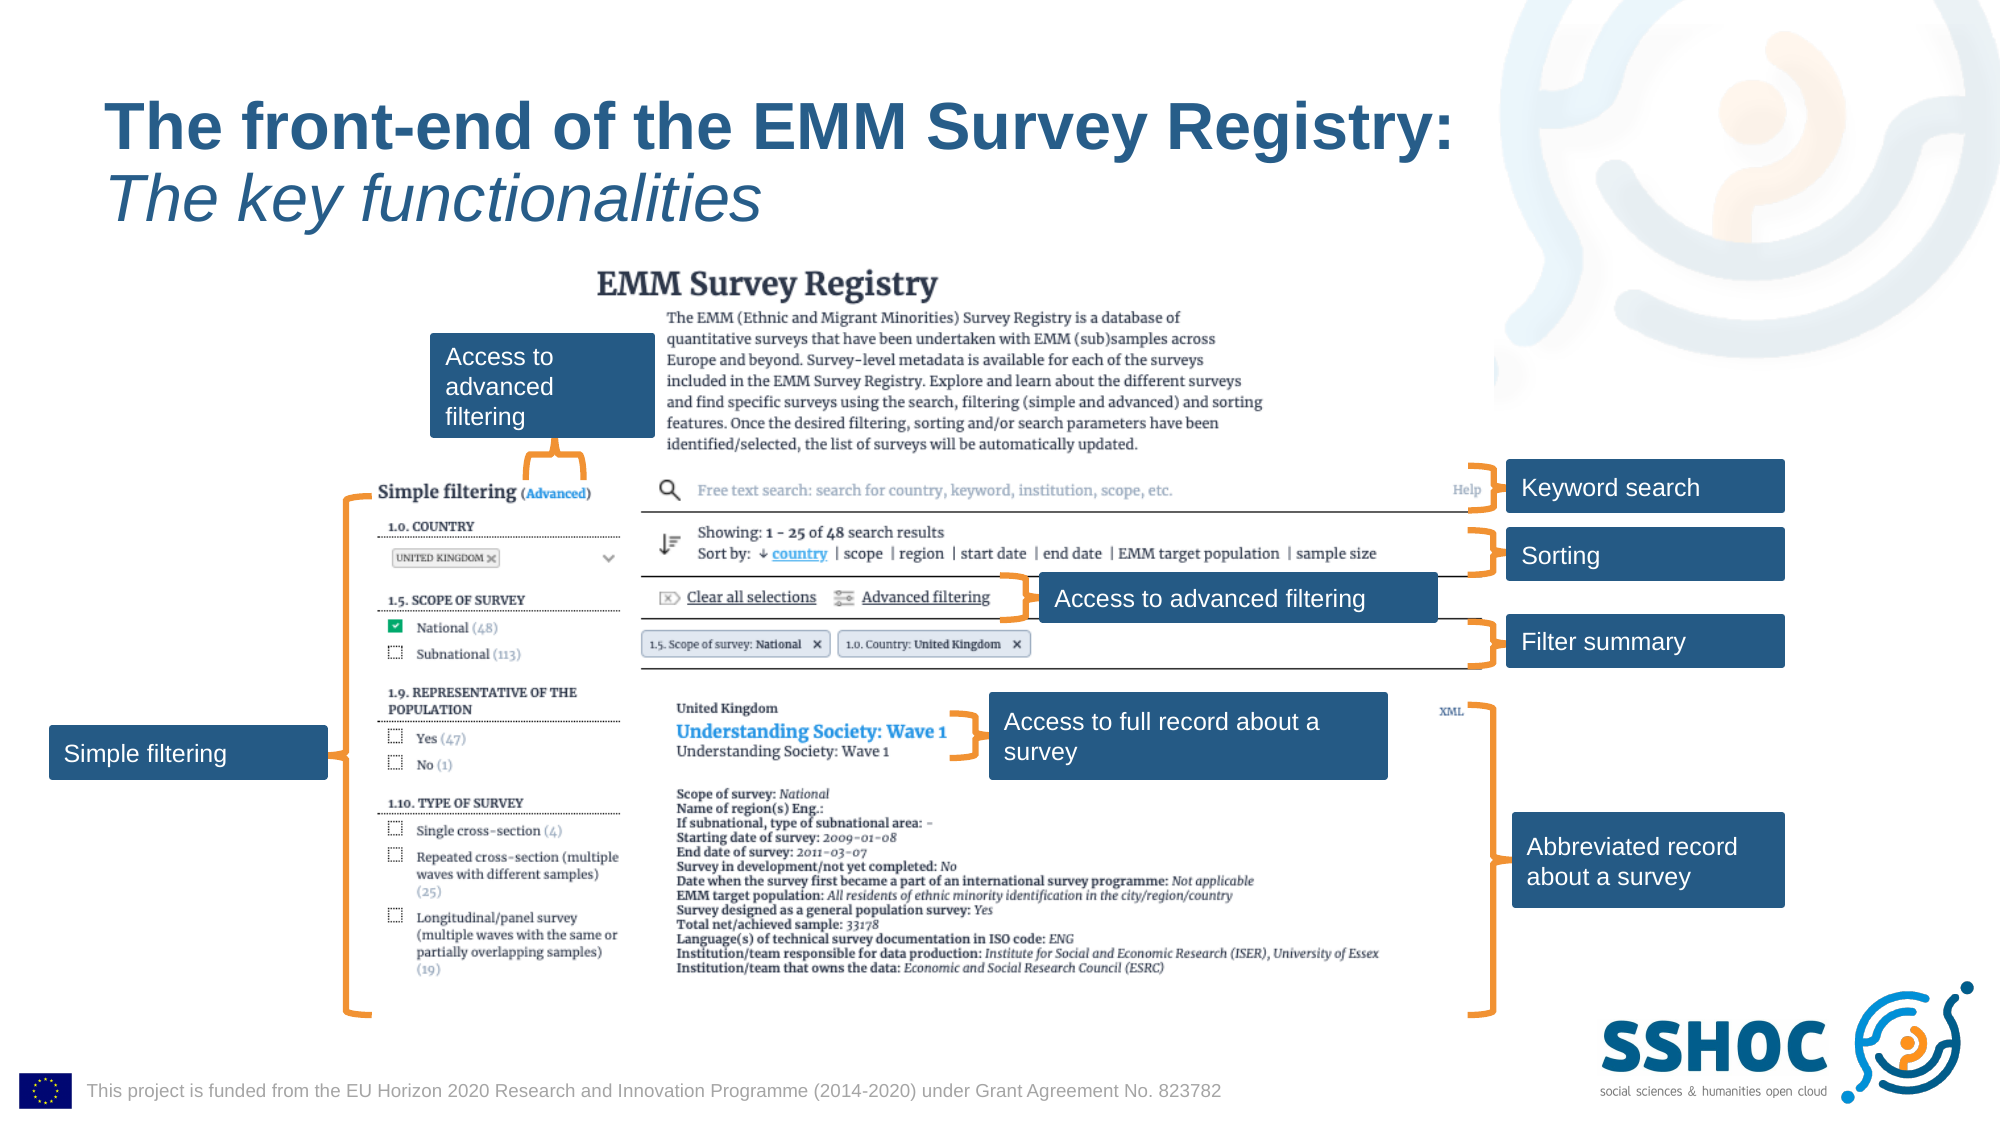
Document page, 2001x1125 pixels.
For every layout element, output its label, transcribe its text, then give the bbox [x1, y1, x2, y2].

picture [19, 1073, 72, 1109]
picture [1597, 965, 2001, 1118]
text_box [51, 247, 1783, 1016]
text_box The front-end of the EMM Survey Registry: The key functionalities [89, 84, 1494, 244]
